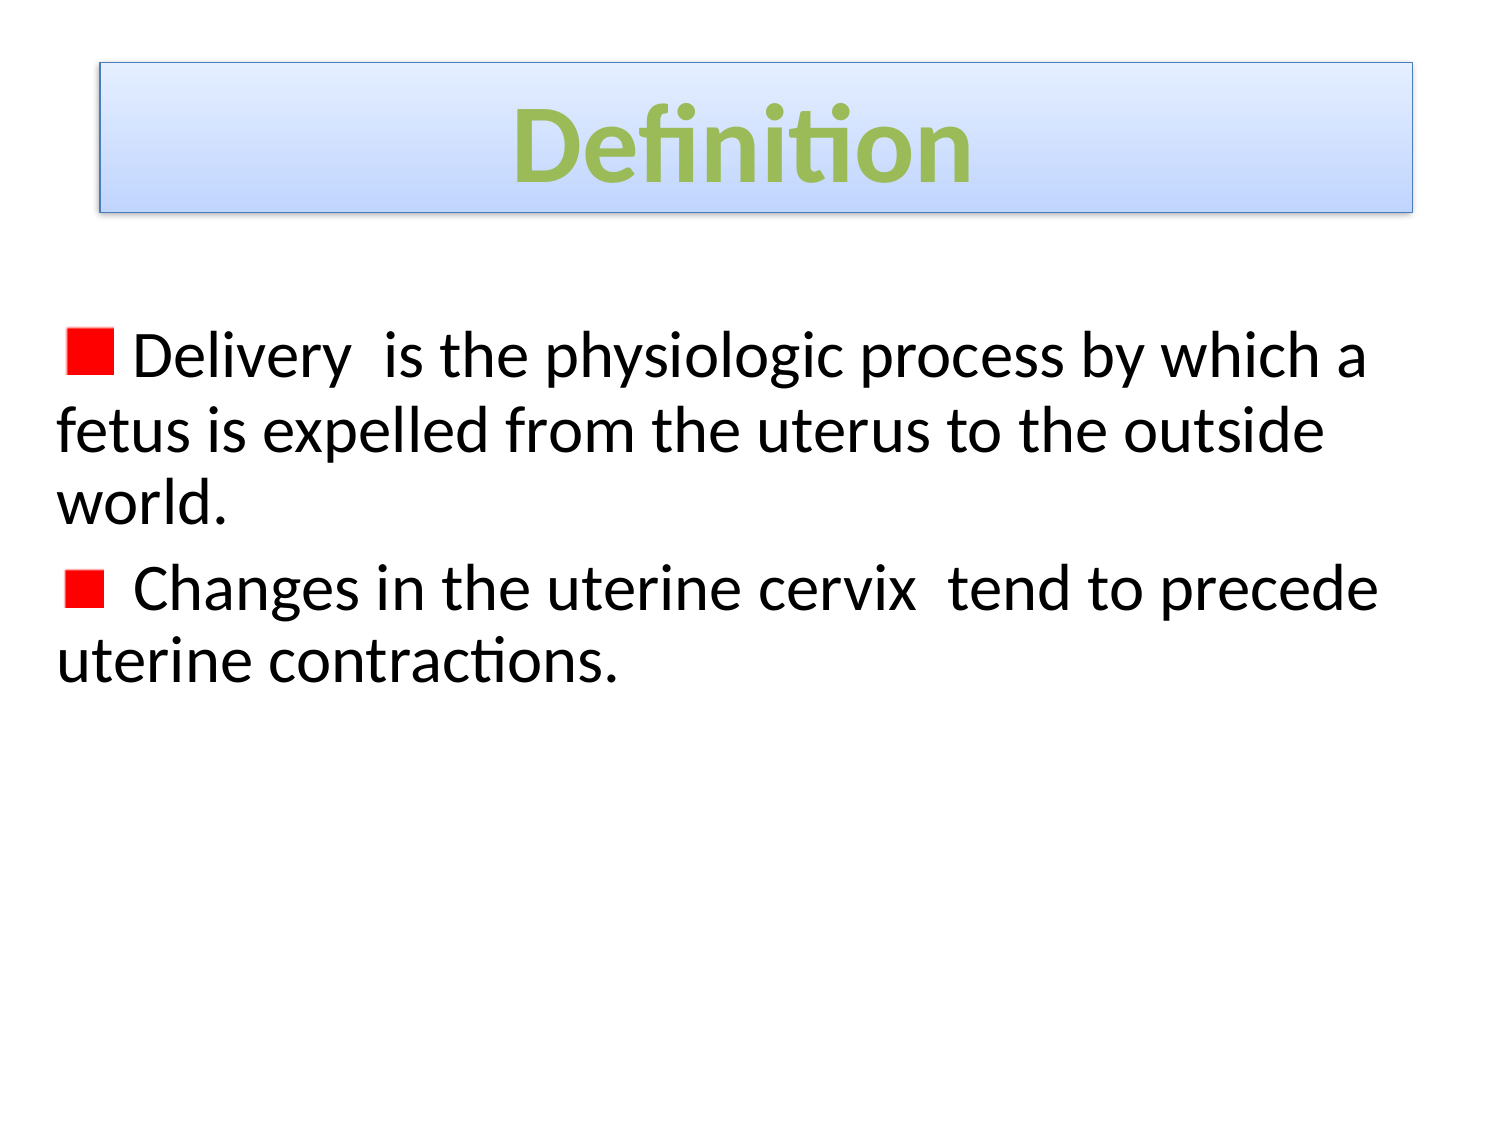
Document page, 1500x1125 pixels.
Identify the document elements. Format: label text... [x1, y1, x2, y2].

picture [56, 561, 104, 608]
subtitle Delivery is the physiologic process by which a fetus is expelled from the uterus to the outside world. Changes in the uterine cervix tend to precede uterine contractions. [37, 299, 1475, 988]
picture [56, 317, 114, 375]
text_box Definition [99, 62, 1413, 213]
